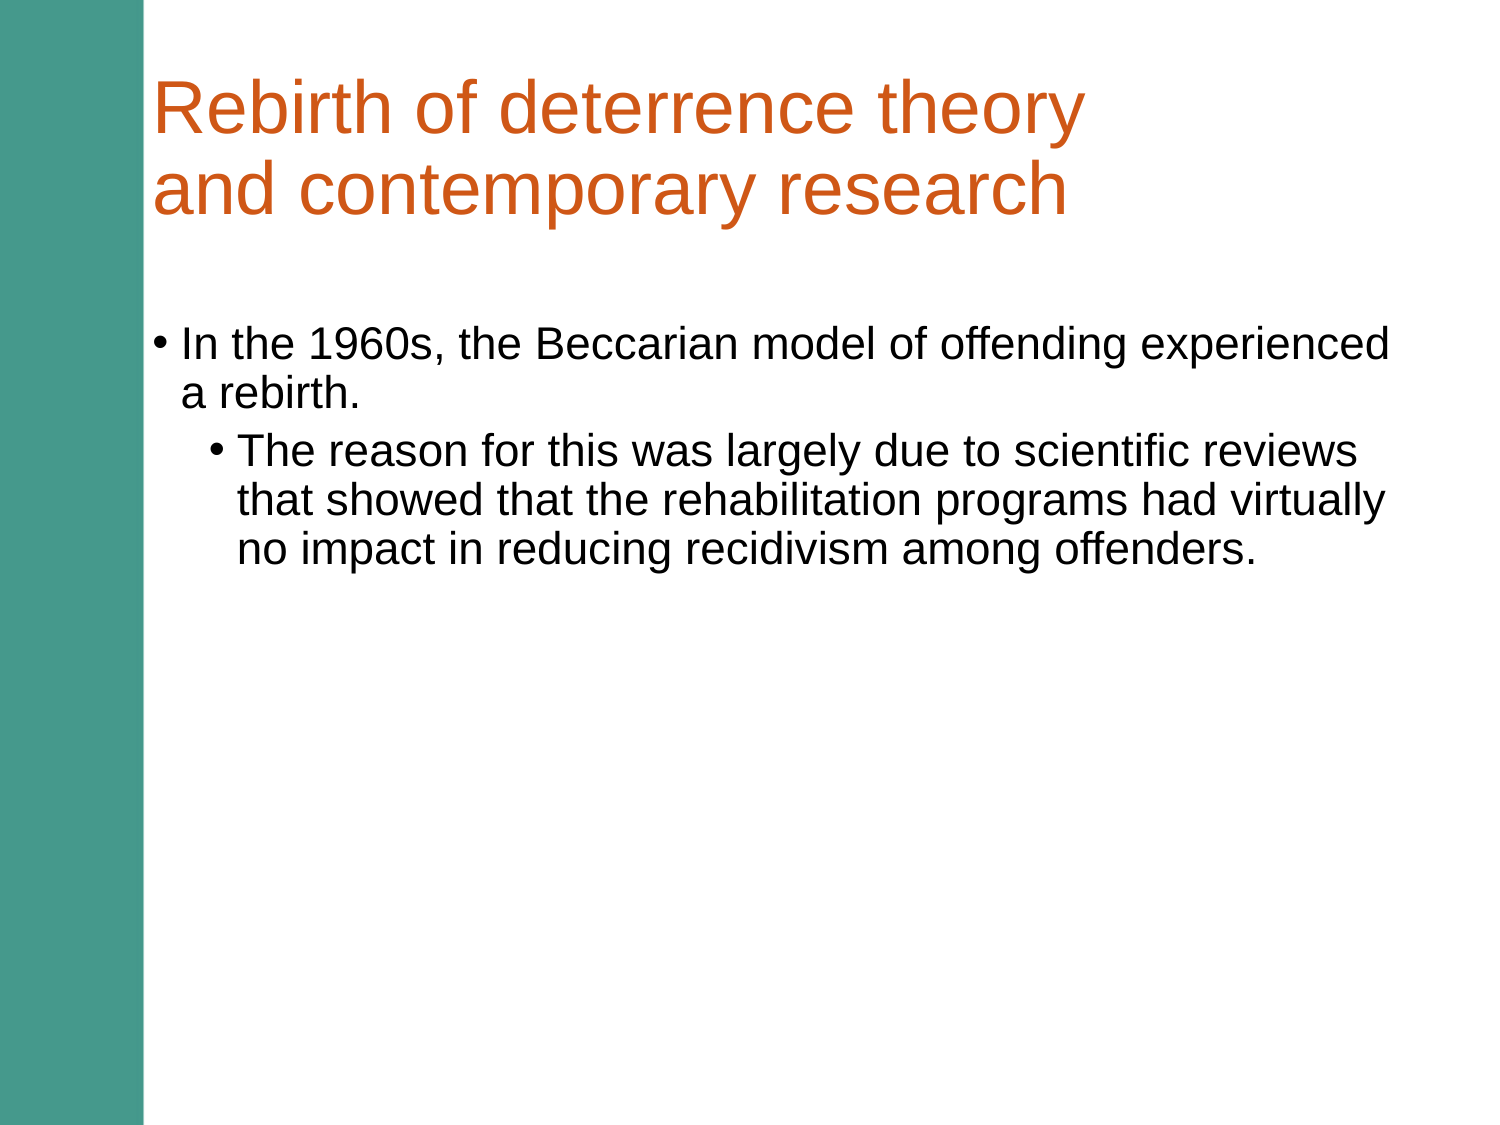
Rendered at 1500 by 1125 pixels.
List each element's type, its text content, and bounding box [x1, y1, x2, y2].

picture [0, 0, 1500, 1125]
title Rebirth of deterrence theory and contemporary research [137, 62, 1463, 238]
list In the 1960s, the Beccarian model of offending experienced a rebirth. The reason for this was largely due to scientific reviews that showed that the rehabilitation programs had virtually no impact in reducing recidivism among offenders. [137, 312, 1432, 625]
